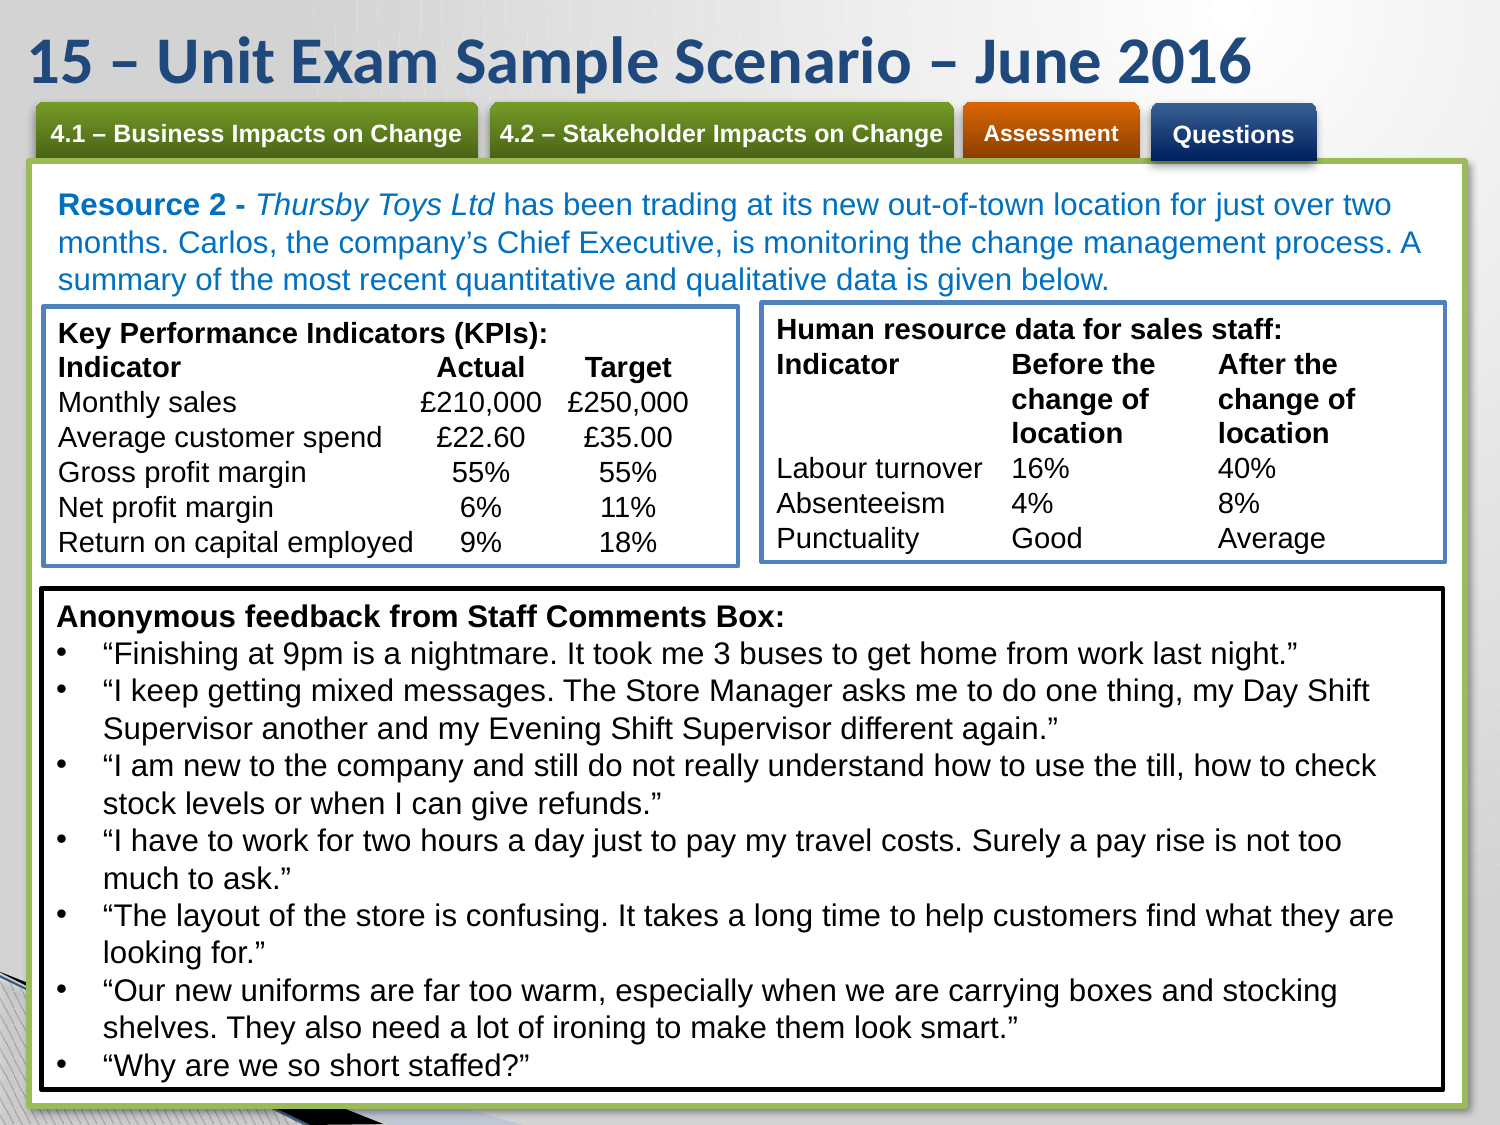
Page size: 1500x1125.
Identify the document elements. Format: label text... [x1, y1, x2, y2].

text_box Human resource data for sales staff: Indicator Before the After the change of change of location location Labour turnover 16% 40% Absenteeism 4% 8% Punctuality Good Average [761, 302, 1445, 563]
picture [281, 1114, 303, 1125]
text_box Key Performance Indicators (KPIs): Indicator Actual Target Monthly sales £210,000 £250,000 Average customer spend £22.60 £35.00 Gross profit margin 55% 55% Net profit margin 6% 11% Return on capital employed 9% 18% [43, 306, 739, 566]
title 15 – Unit Exam Sample Scenario – June 2016 [11, 11, 1465, 102]
text_box Anonymous feedback from Staff Comments Box: “Finishing at 9pm is a nightmare. It took me 3 buses to get home from work last night.” “I keep getting mixed messages. The Store Manager asks me to do one thing, my Day Shift Supervisor another and my Evening Shift Supervisor different again.” “I am new to the company and still do not really understand how to use the till, how to check stock levels or when I can give refunds.” “I have to work for two hours a day just to pay my travel costs. Surely a pay rise is not too much to ask.” “The layout of the store is confusing. It takes a long time to help customers find what they are looking for.” “Our new uniforms are far too warm, especially when we are carrying boxes and stocking shelves. They also need a lot of ironing to make them look smart.” “Why are we so short staffed?” [41, 588, 1444, 1090]
text_box Resource 2 - Thursby Toys Ltd has been trading at its new out-of-town location for just over two months. Carlos, the company’s Chief Executive, is monitoring the change management process. A summary of the most recent quantitative and qualitative data is given below. [43, 176, 1447, 305]
